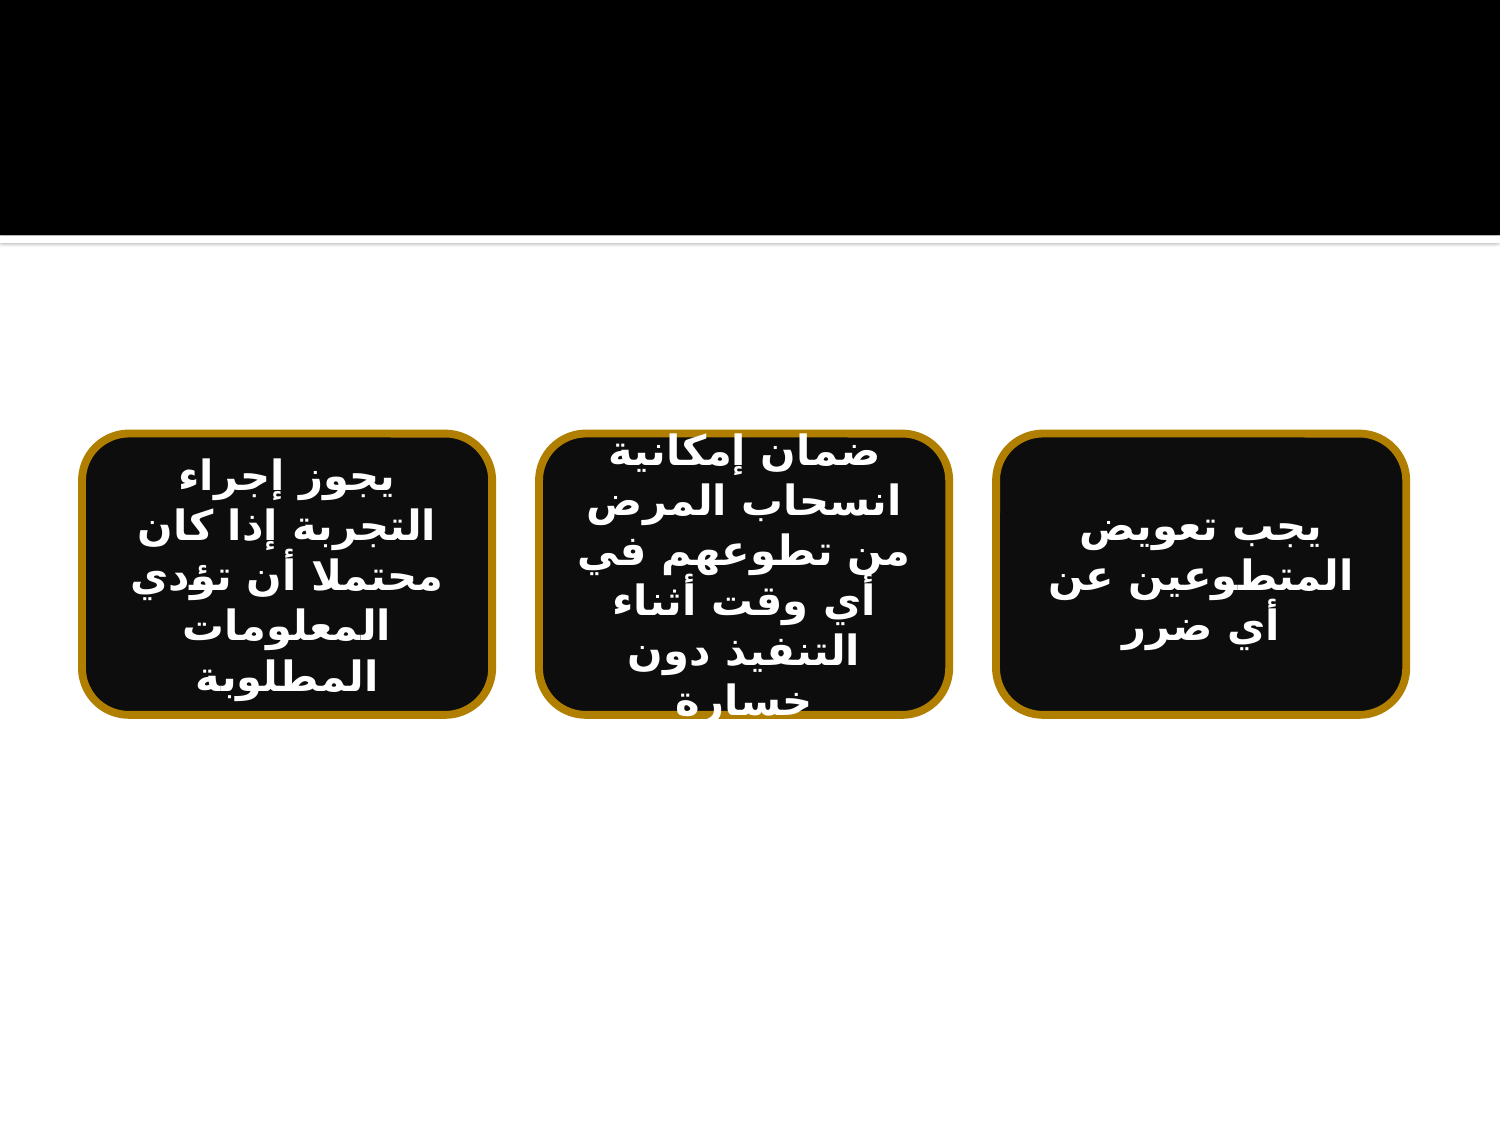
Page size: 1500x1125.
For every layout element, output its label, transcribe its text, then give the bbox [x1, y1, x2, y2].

text_box يجب تعويض المتطوعين عن أي ضرر [992, 429, 1411, 719]
text_box ضمان إمكانية انسحاب المرض من تطوعهم في أي وقت أثناء التنفيذ دون خسارة [535, 429, 954, 719]
text_box يجوز إجراء التجربة إذا كان محتملا أن تؤدي المعلومات المطلوبة [78, 429, 497, 719]
